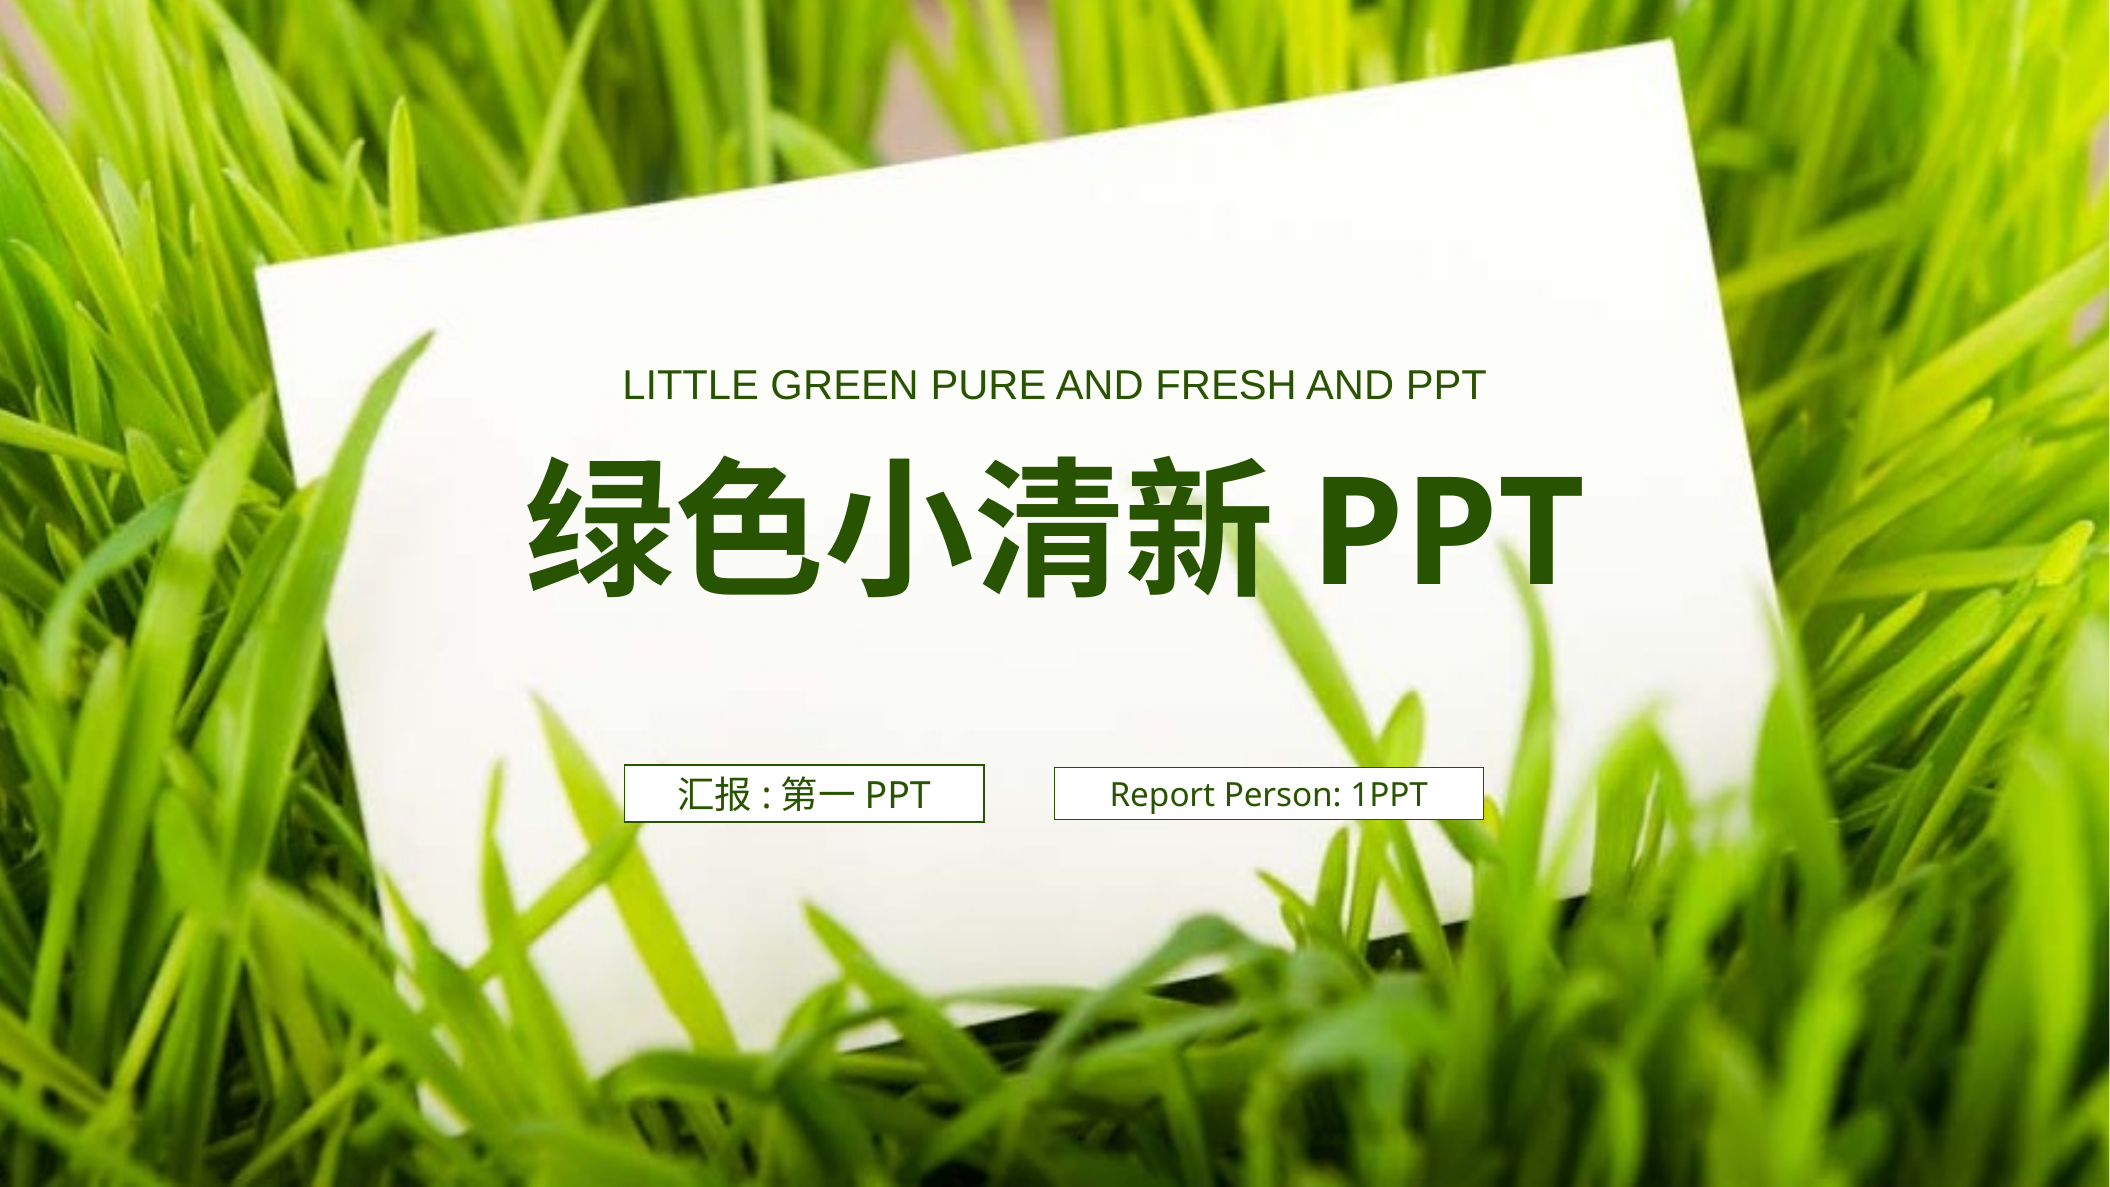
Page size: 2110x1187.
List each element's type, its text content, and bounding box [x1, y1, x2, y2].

text_box 绿色小清新PPT [384, 434, 1725, 615]
text_box LITTLE GREEN PURE AND FRESH AND PPT [425, 357, 1684, 409]
text_box 汇报:第一PPT [624, 765, 984, 822]
text_box [0, 0, 2110, 1187]
text_box Report Person: 1PPT [1054, 767, 1484, 820]
